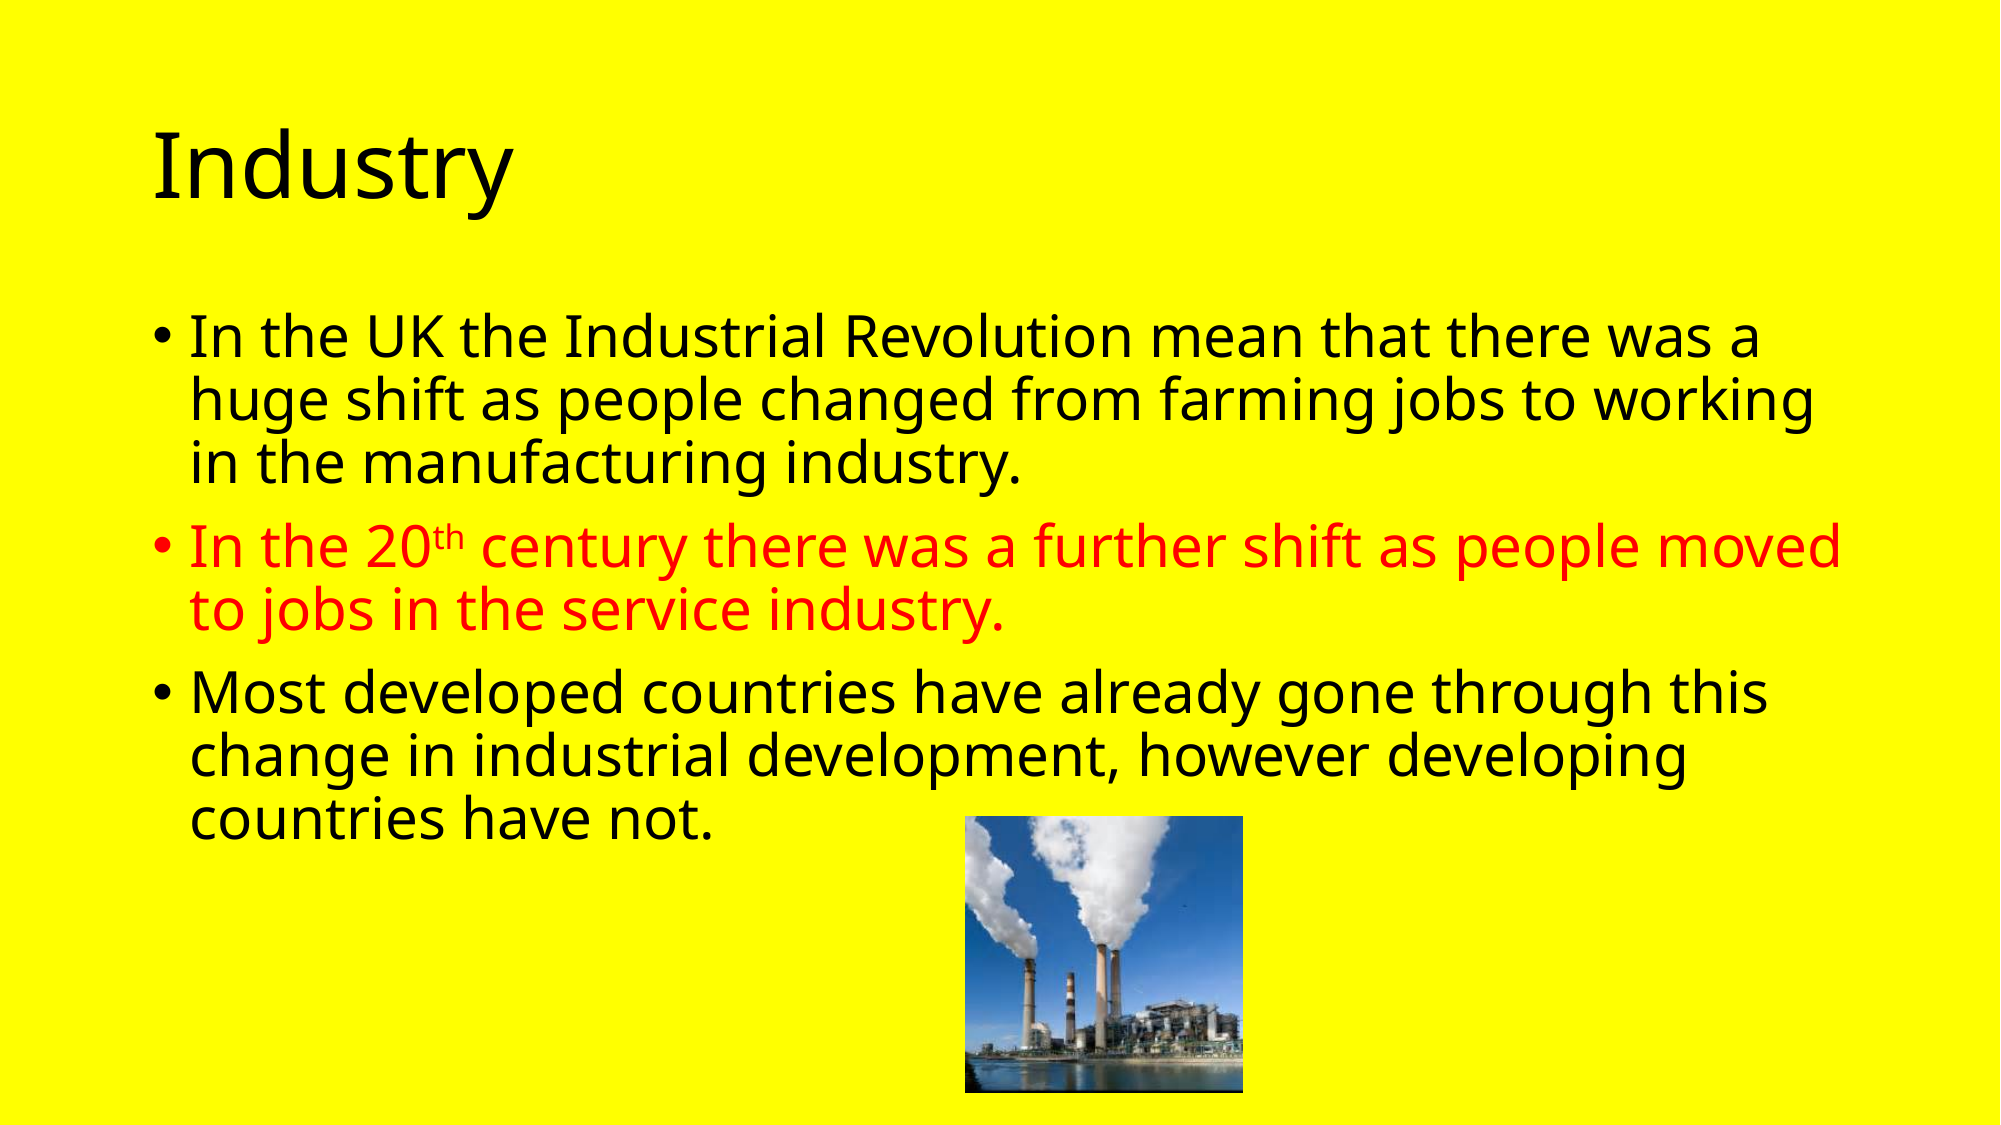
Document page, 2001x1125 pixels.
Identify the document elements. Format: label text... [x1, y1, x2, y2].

picture [965, 816, 1243, 1094]
title Industry [137, 59, 1863, 278]
list In the UK the Industrial Revolution mean that there was a huge shift as people changed from farming jobs to working in the manufacturing industry. In the 20th century there was a further shift as people moved to jobs in the service industry. Most developed countries have already gone through this change in industrial development, however developing countries have not. [137, 299, 1863, 1014]
